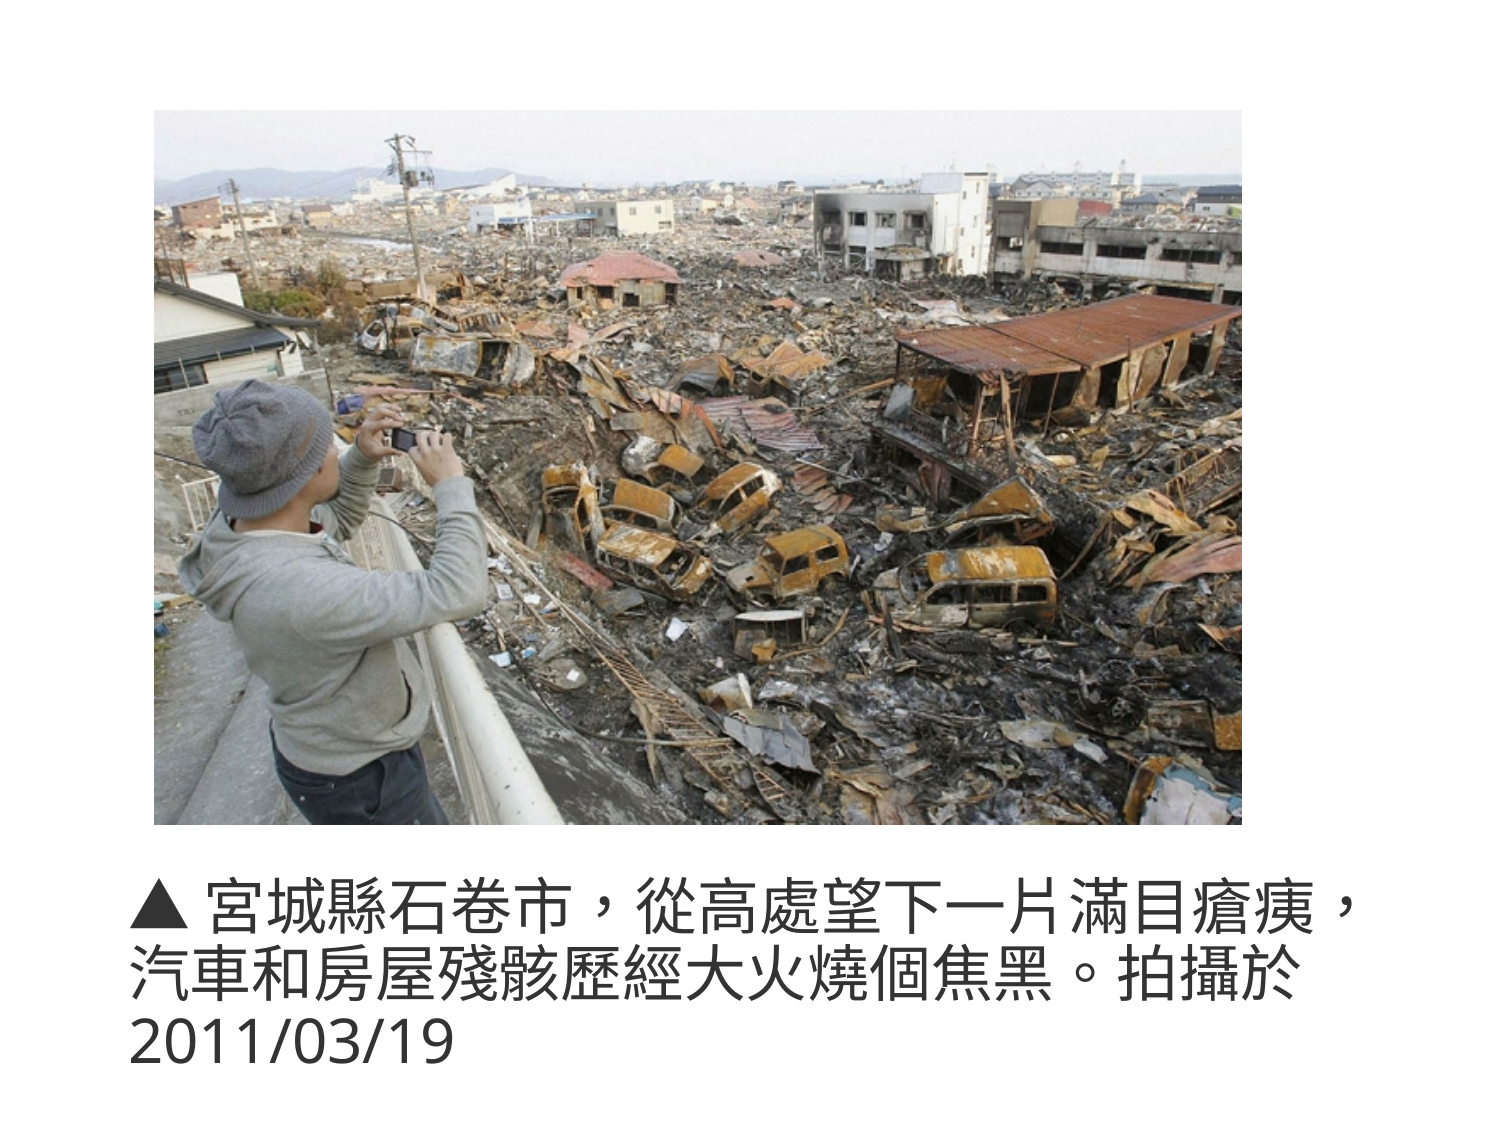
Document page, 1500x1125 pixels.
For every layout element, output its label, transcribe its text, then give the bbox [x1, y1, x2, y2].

title ▲宮城縣石卷市，從高處望下一片滿目瘡痍，汽車和房屋殘骸歷經大火燒個焦黑。拍攝於 2011/03/19 [113, 867, 1407, 1085]
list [154, 110, 1242, 825]
